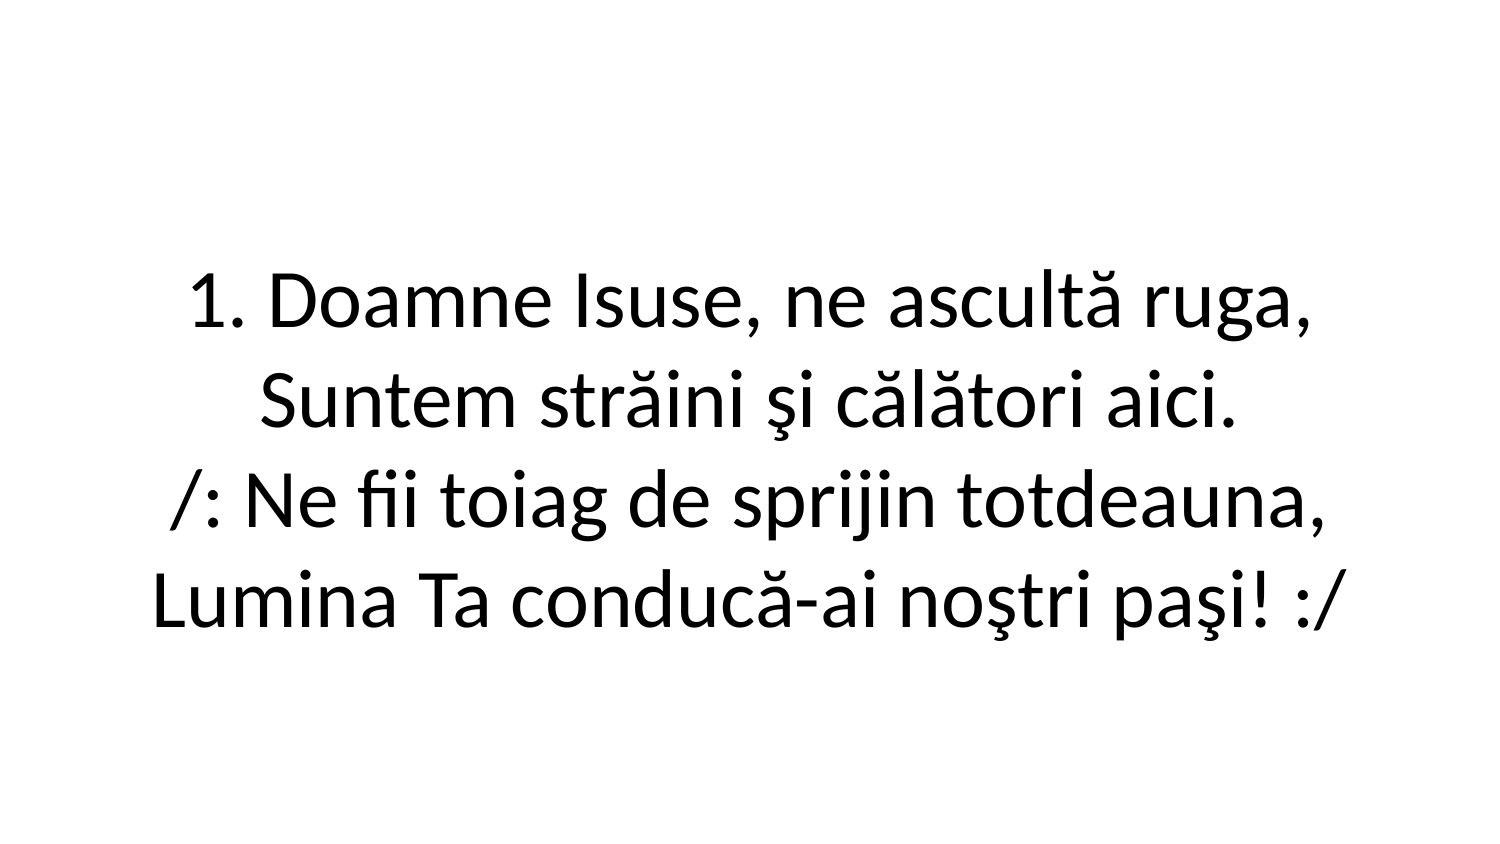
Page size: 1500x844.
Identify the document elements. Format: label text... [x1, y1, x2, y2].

text_box 1. Doamne Isuse, ne ascultă ruga, Suntem străini şi călători aici. /: Ne fii toiag de sprijin totdeauna, Lumina Ta conducă-ai noştri paşi! :/ [136, 192, 1364, 652]
